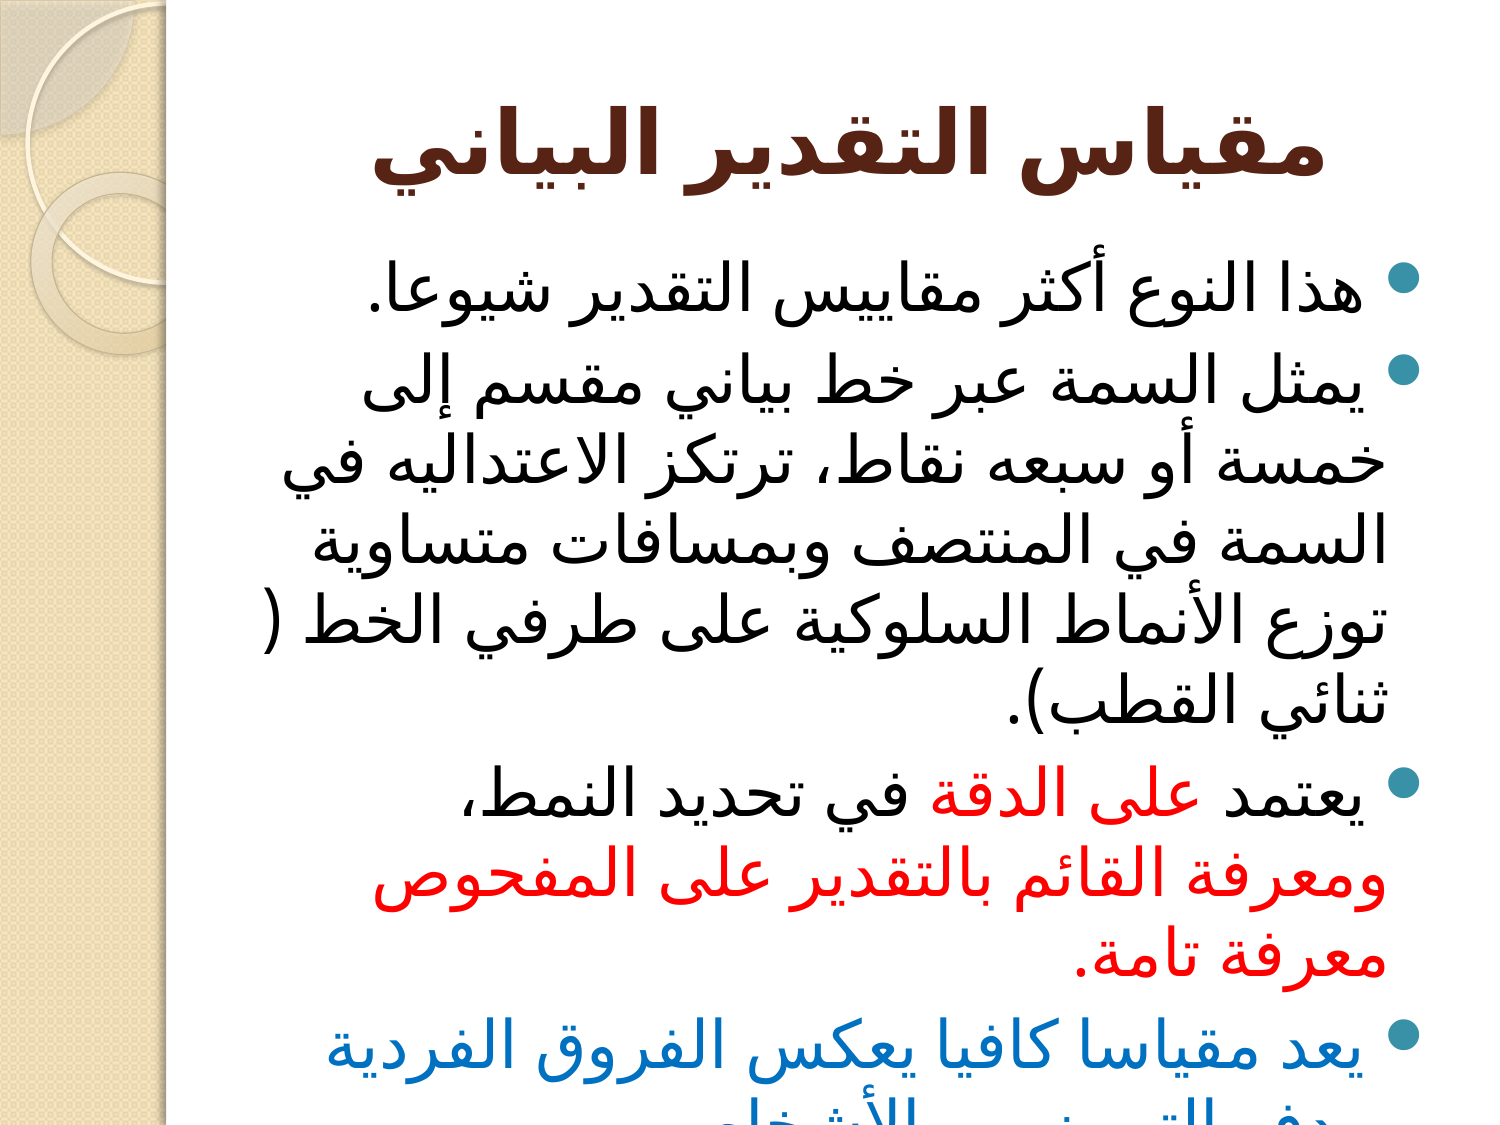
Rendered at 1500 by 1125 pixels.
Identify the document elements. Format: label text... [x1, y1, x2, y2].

title مقياس التقدير البياني [235, 45, 1466, 233]
list هذا النوع أكثر مقاييس التقدير شيوعا. يمثل السمة عبر خط بياني مقسم إلى خمسة أو سبعه نقاط، ترتكز الاعتداليه في السمة في المنتصف وبمسافات متساوية توزع الأنماط السلوكية على طرفي الخط ( ثنائي القطب). يعتمد على الدقة في تحديد النمط، ومعرفة القائم بالتقدير على المفحوص معرفة تامة. يعد مقياسا كافيا يعكس الفروق الفردية بهدف التمييز بين الأشخاص. [235, 237, 1466, 1025]
